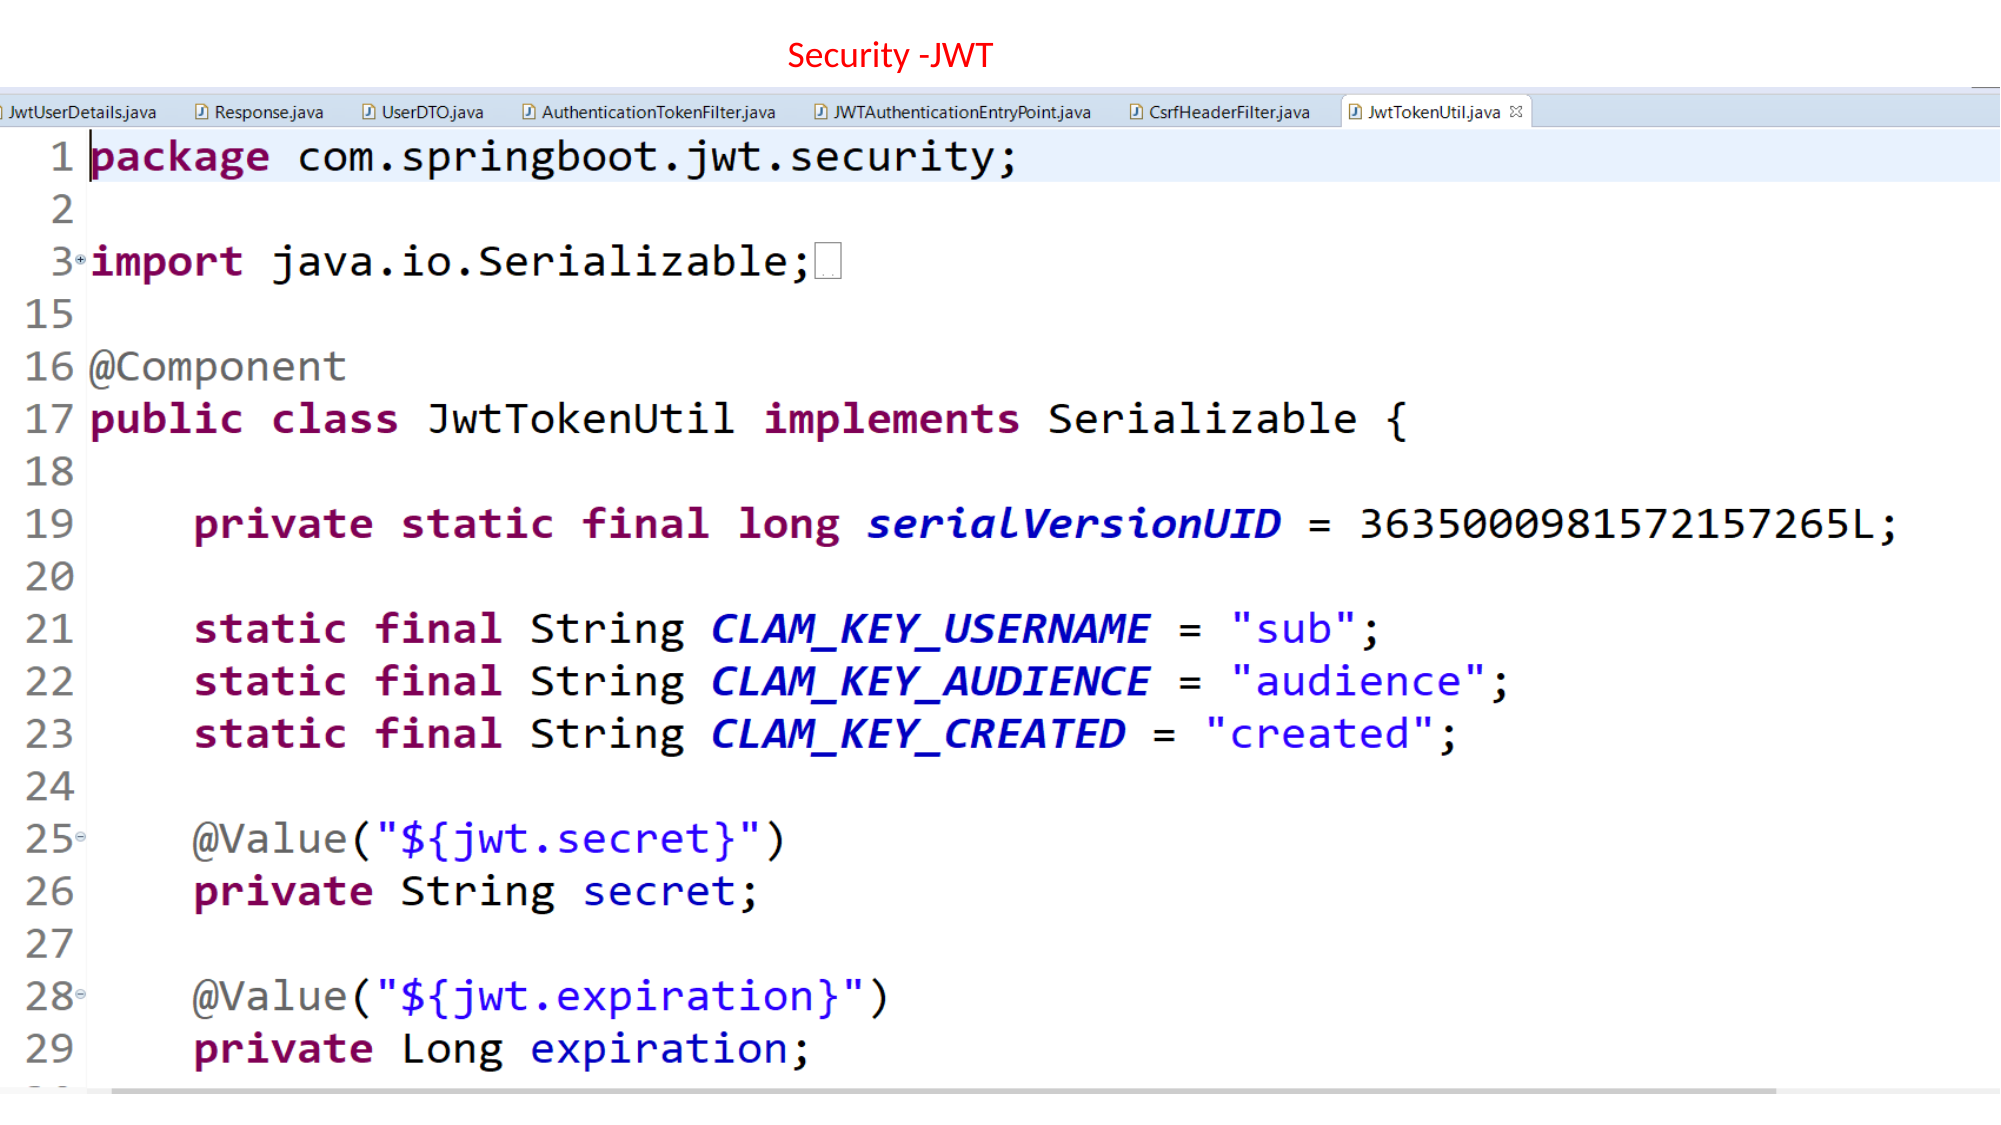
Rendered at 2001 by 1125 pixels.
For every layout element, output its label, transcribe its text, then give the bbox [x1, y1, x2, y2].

text_box Security -JWT [368, 16, 1413, 87]
picture [0, 87, 2000, 1094]
